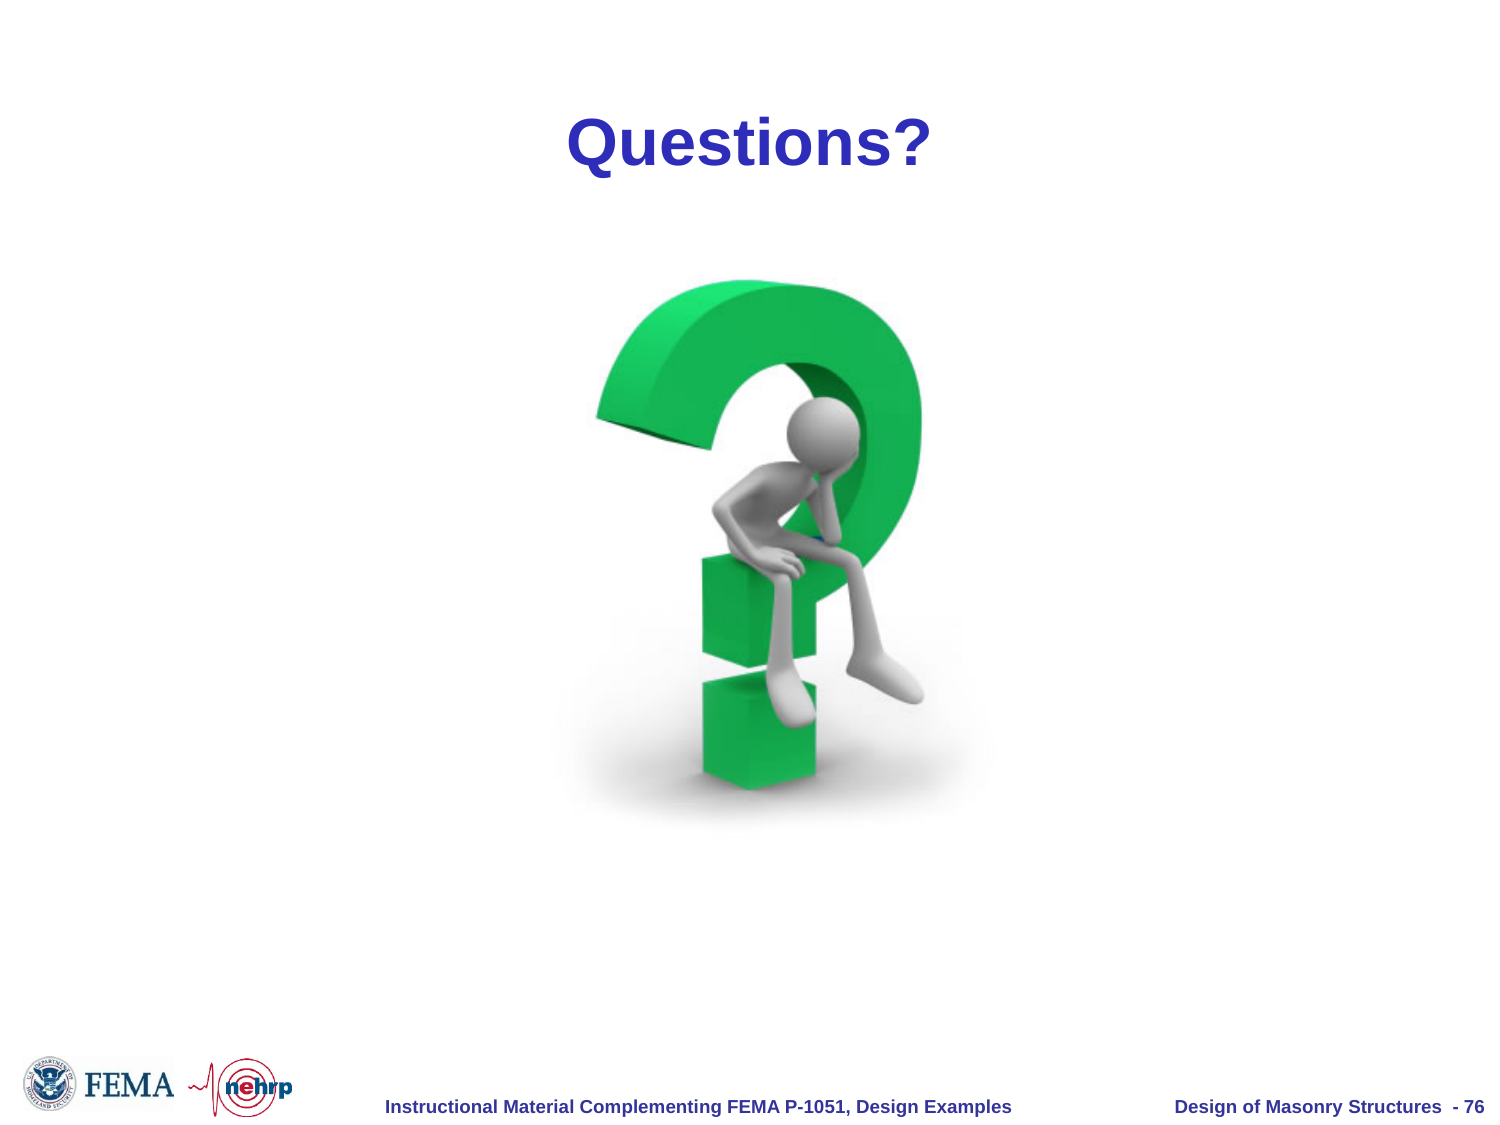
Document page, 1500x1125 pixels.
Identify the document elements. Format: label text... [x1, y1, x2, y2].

picture [23, 1056, 174, 1111]
picture [188, 1058, 292, 1117]
footer Instructional Material Complementing FEMA P-1051, Design Examples [337, 1087, 1042, 1125]
title Questions? [75, 45, 1425, 233]
slide_number Design of Masonry Structures - 76 [1042, 1077, 1500, 1125]
picture [549, 277, 997, 839]
